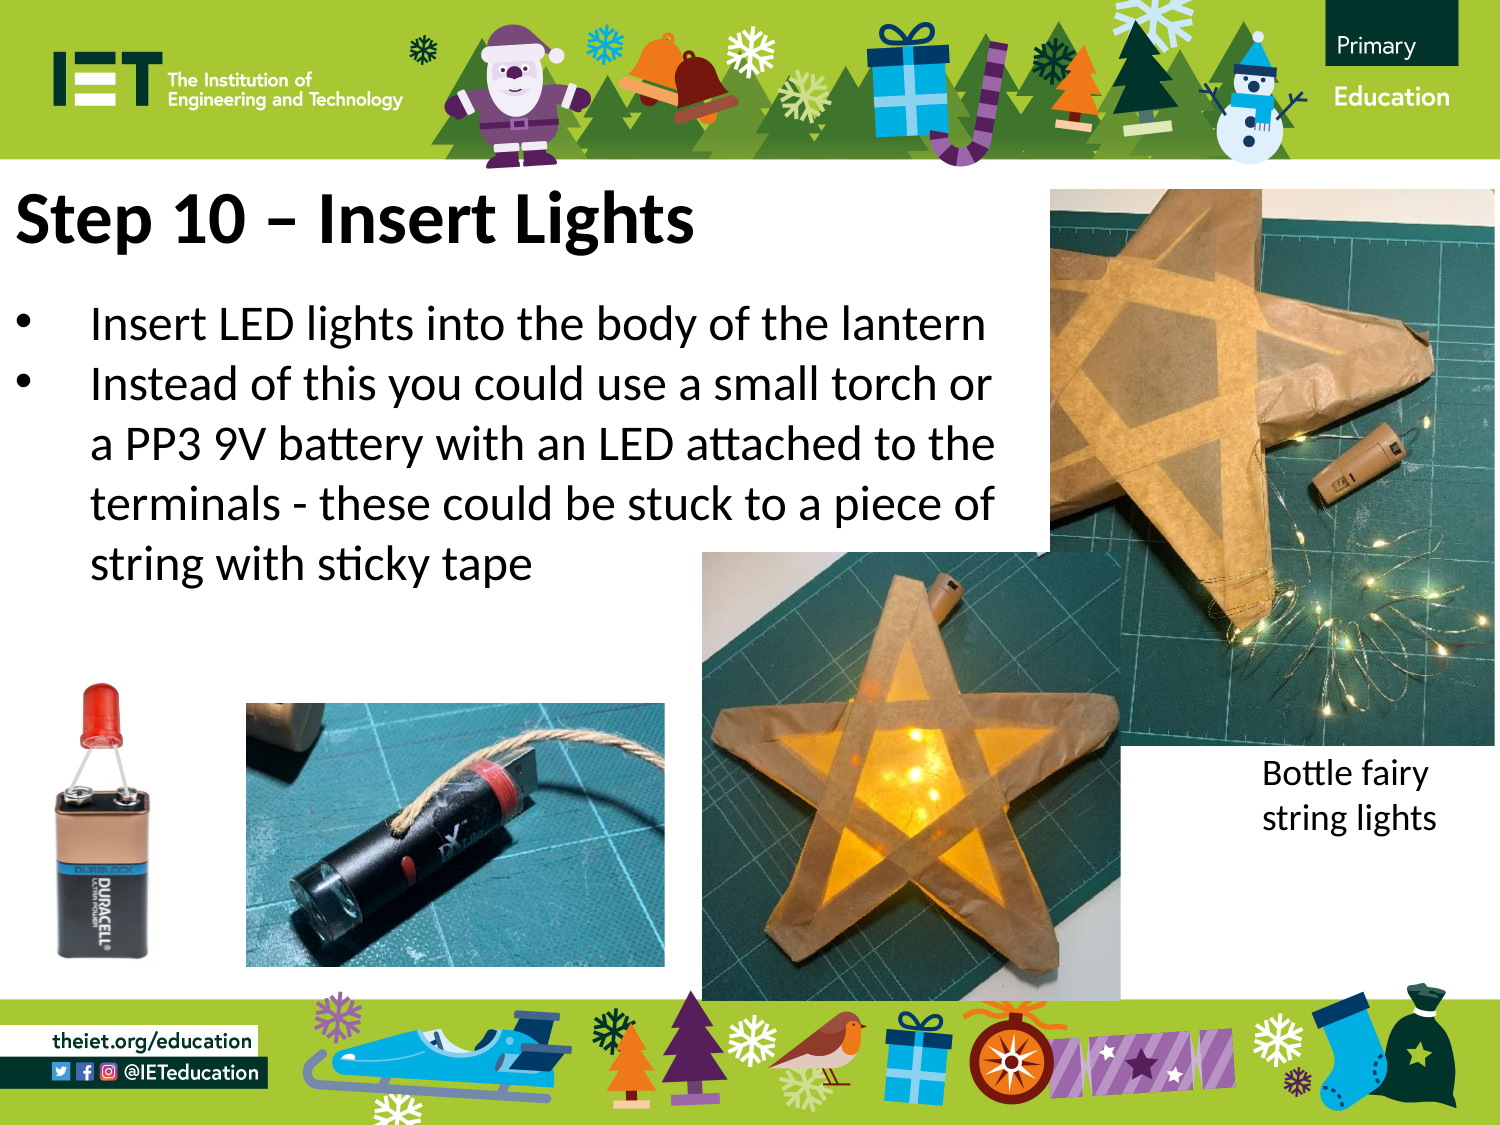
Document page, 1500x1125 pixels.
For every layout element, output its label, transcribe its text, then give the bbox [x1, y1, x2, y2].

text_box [33, 555, 175, 971]
text_box Bottle fairy string lights [1247, 740, 1495, 845]
text_box Step 10 – Insert Lights [0, 171, 1309, 278]
picture [0, 0, 1500, 1125]
text_box Insert LED lights into the body of the lantern Instead of this you could use a small torch or a PP3 9V battery with an LED attached to the terminals - these could be stuck to a piece of string with sticky tape [0, 283, 981, 668]
